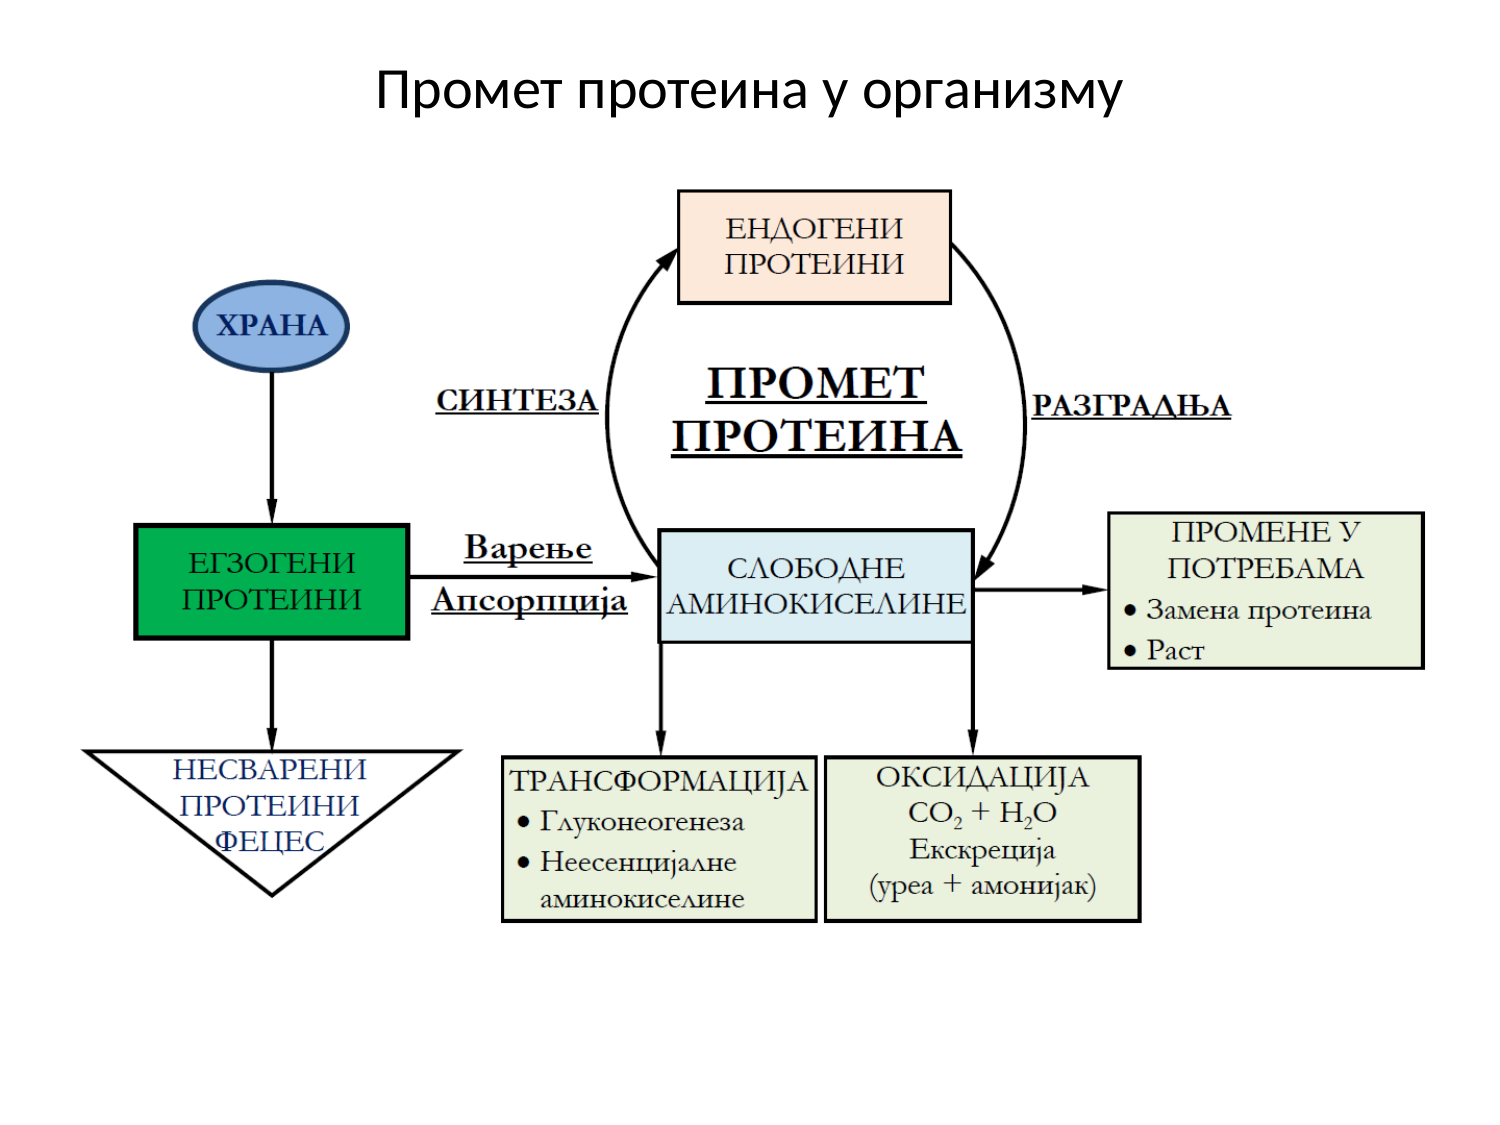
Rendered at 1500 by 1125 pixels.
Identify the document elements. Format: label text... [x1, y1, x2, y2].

title Промет протеина у организму [74, 44, 1426, 126]
picture [50, 128, 1450, 996]
